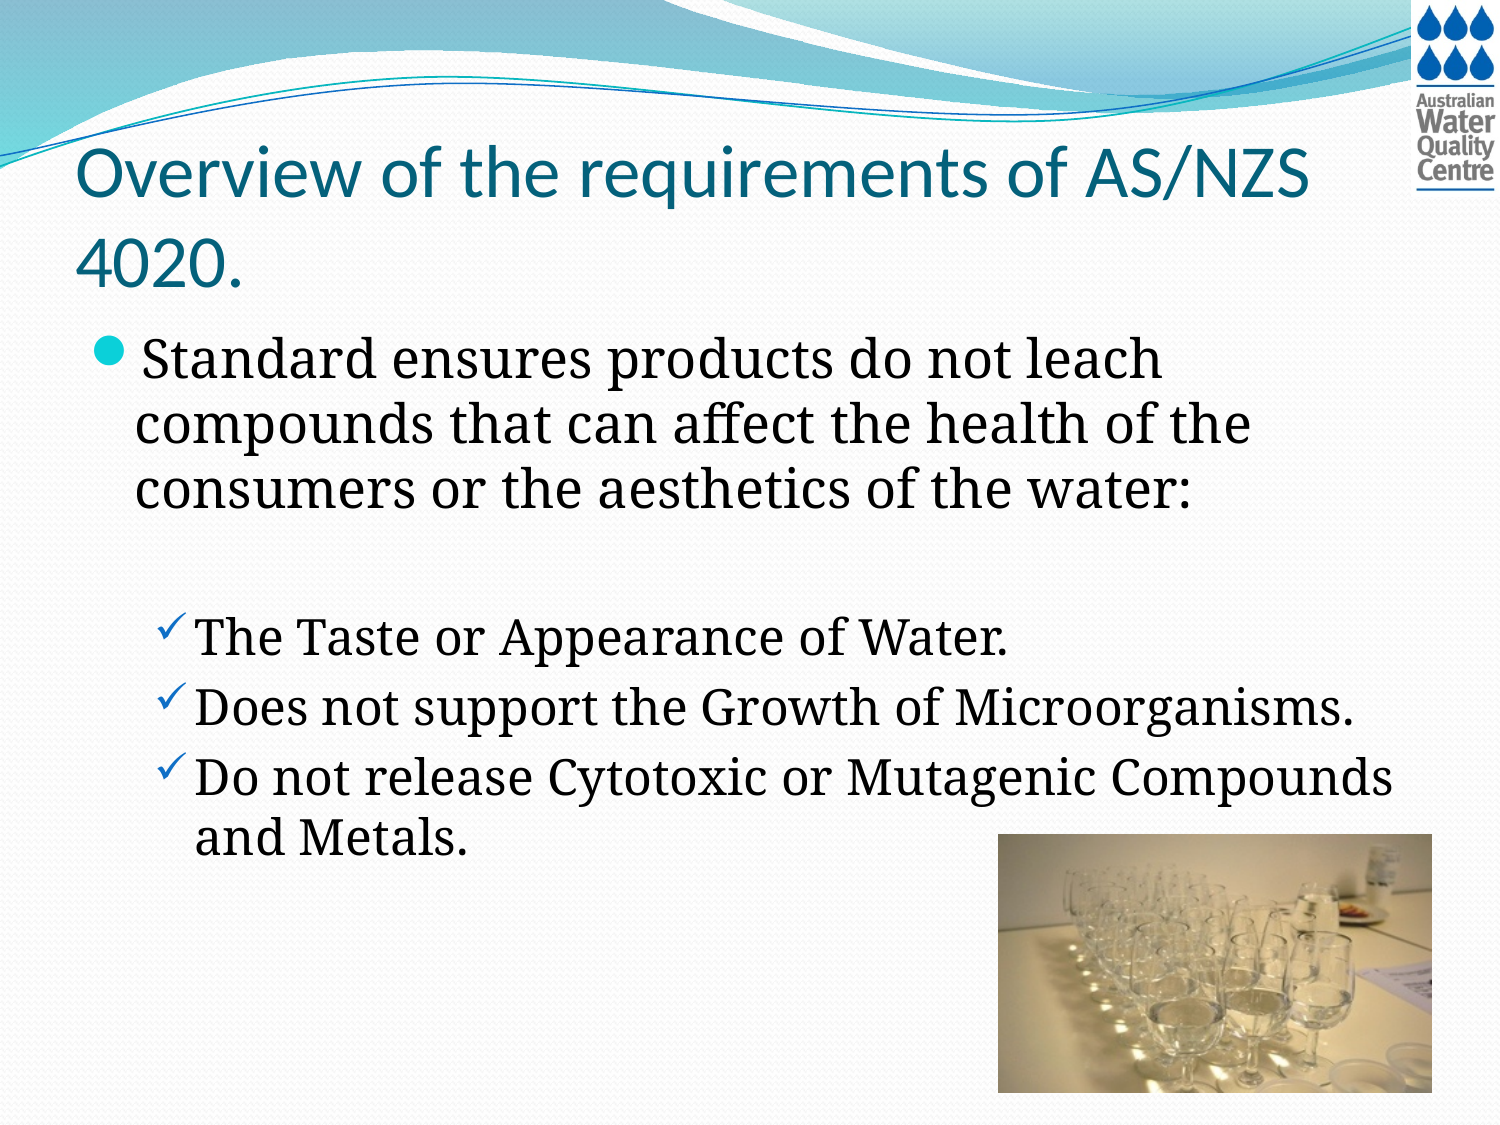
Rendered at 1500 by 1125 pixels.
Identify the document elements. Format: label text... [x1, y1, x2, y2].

picture [1411, 0, 1500, 197]
title Overview of the requirements of AS/NZS 4020. [75, 115, 1425, 303]
picture [997, 833, 1432, 1093]
list Standard ensures products do not leach compounds that can affect the health of the consumers or the aesthetics of the water: The Taste or Appearance of Water. Does not support the Growth of Microorganisms. Do not release Cytotoxic or Mutagenic Compounds and Metals. [75, 317, 1425, 1038]
